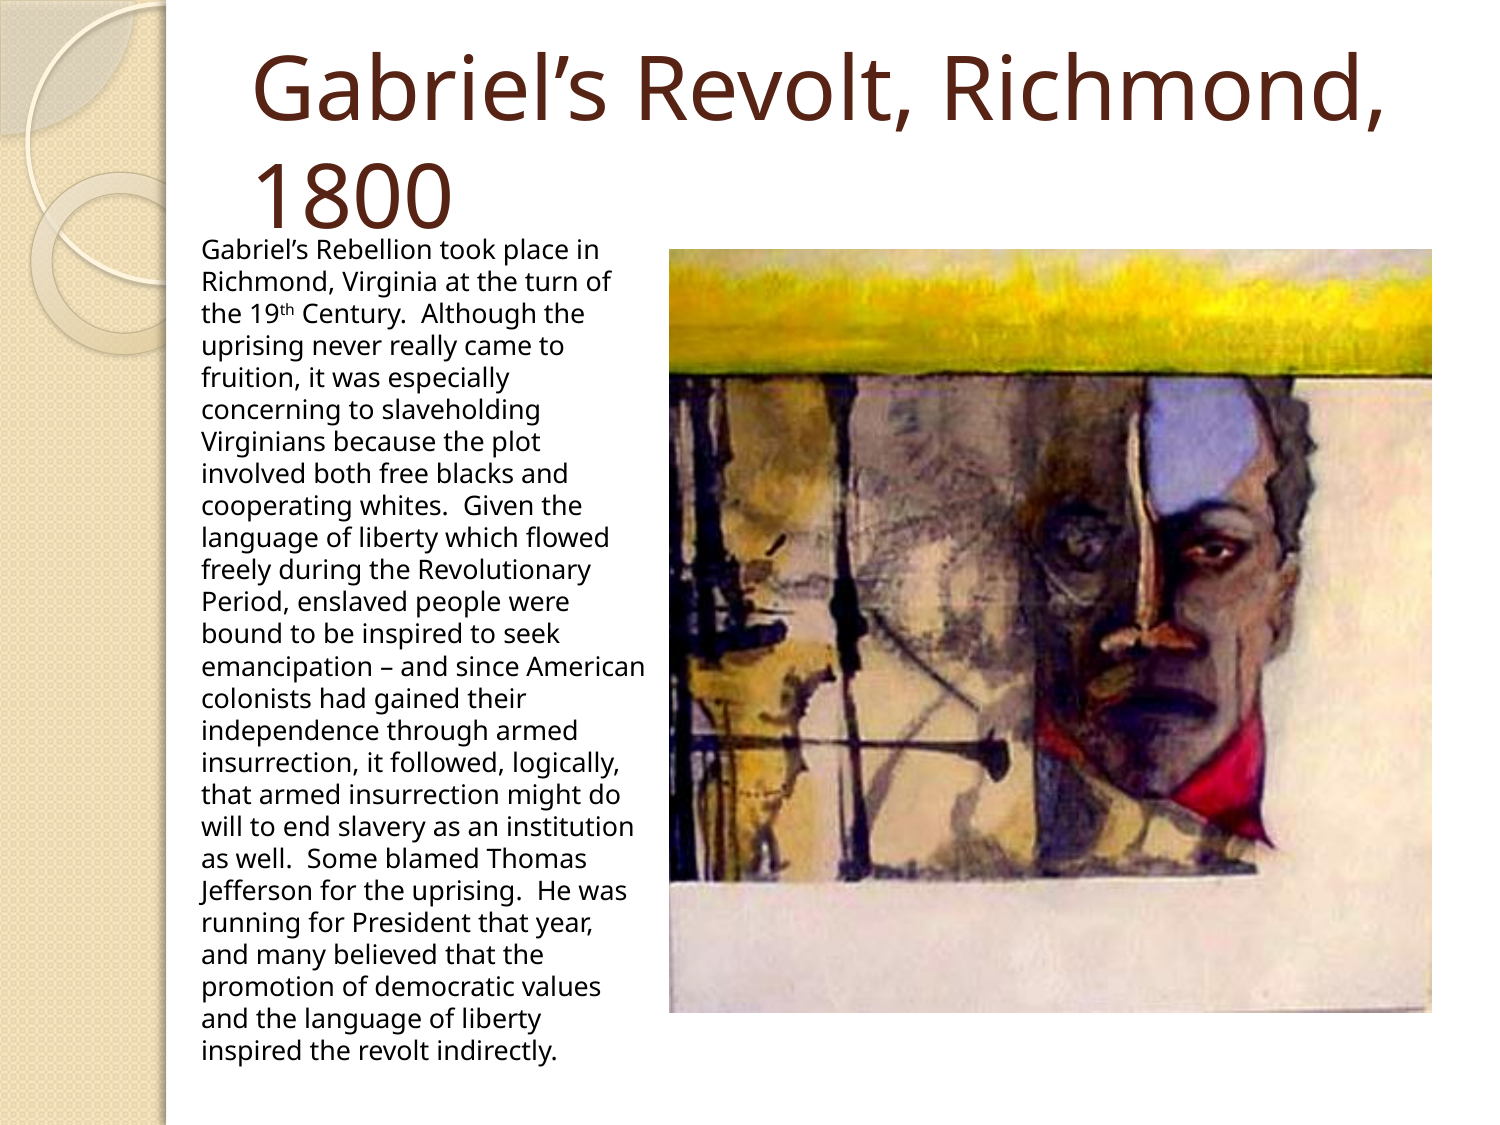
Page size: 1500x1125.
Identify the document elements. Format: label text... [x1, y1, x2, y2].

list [668, 249, 1432, 1013]
list Gabriel’s Rebellion took place in Richmond, Virginia at the turn of the 19th Century. Although the uprising never really came to fruition, it was especially concerning to slaveholding Virginians because the plot involved both free blacks and cooperating whites. Given the language of liberty which flowed freely during the Revolutionary Period, enslaved people were bound to be inspired to seek emancipation – and since American colonists had gained their independence through armed insurrection, it followed, logically, that armed insurrection might do will to end slavery as an institution as well. Some blamed Thomas Jefferson for the uprising. He was running for President that year, and many believed that the promotion of democratic values and the language of liberty inspired the revolt indirectly. [174, 224, 663, 1088]
title Gabriel’s Revolt, Richmond, 1800 [235, 45, 1466, 233]
